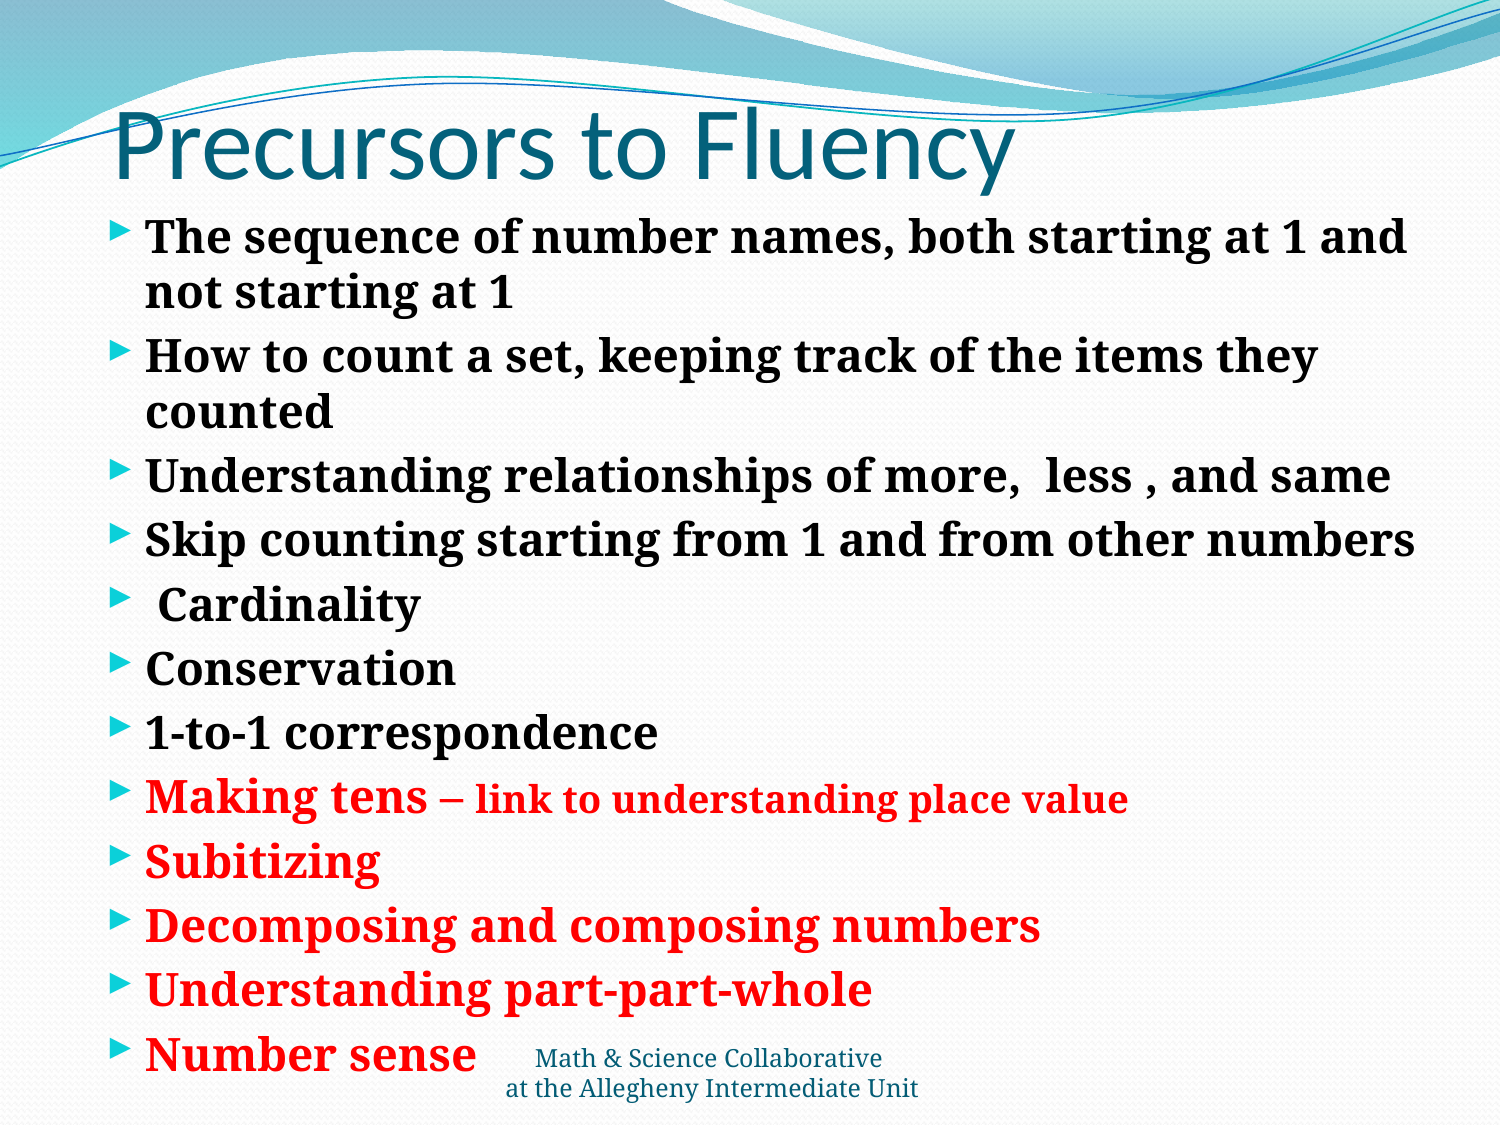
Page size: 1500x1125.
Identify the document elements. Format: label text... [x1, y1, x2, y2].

title Precursors to Fluency [112, 37, 1463, 200]
list The sequence of number names, both starting at 1 and not starting at 1 How to count a set, keeping track of the items they counted Understanding relationships of more, less , and same Skip counting starting from 1 and from other numbers Cardinality Conservation 1-to-1 correspondence Making tens – link to understanding place value Subitizing Decomposing and composing numbers Understanding part-part-whole Number sense [75, 200, 1438, 1125]
footer Math & Science Collaborative at the Allegheny Intermediate Unit [437, 1042, 988, 1103]
